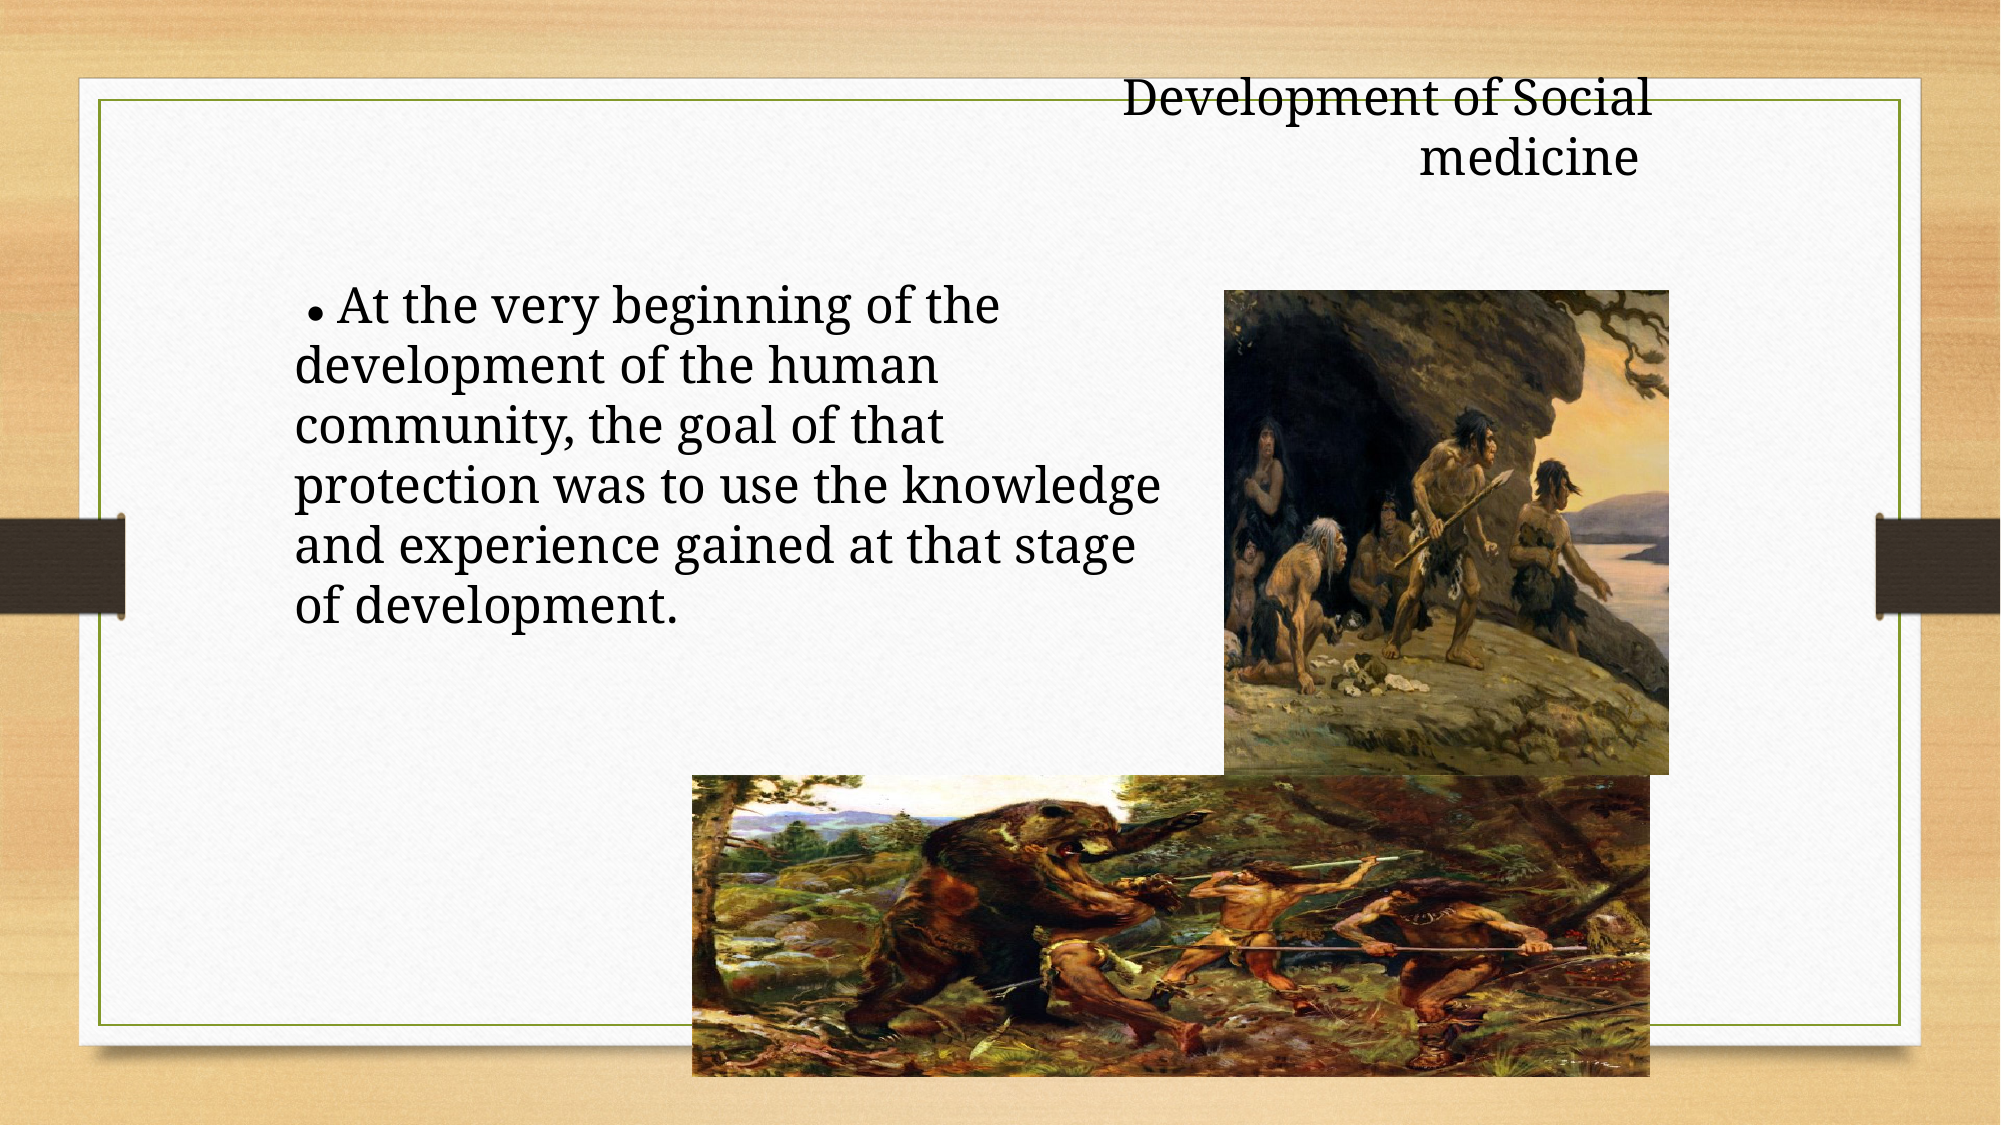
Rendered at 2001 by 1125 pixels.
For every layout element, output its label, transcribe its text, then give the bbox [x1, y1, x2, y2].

text_box ● At the very beginning of the development of the human community, the goal of that protection was to use the knowledge and experience gained at that stage of development. [279, 265, 1201, 751]
text_box Development of Social medicine [976, 58, 1668, 194]
picture [0, 0, 2001, 1125]
